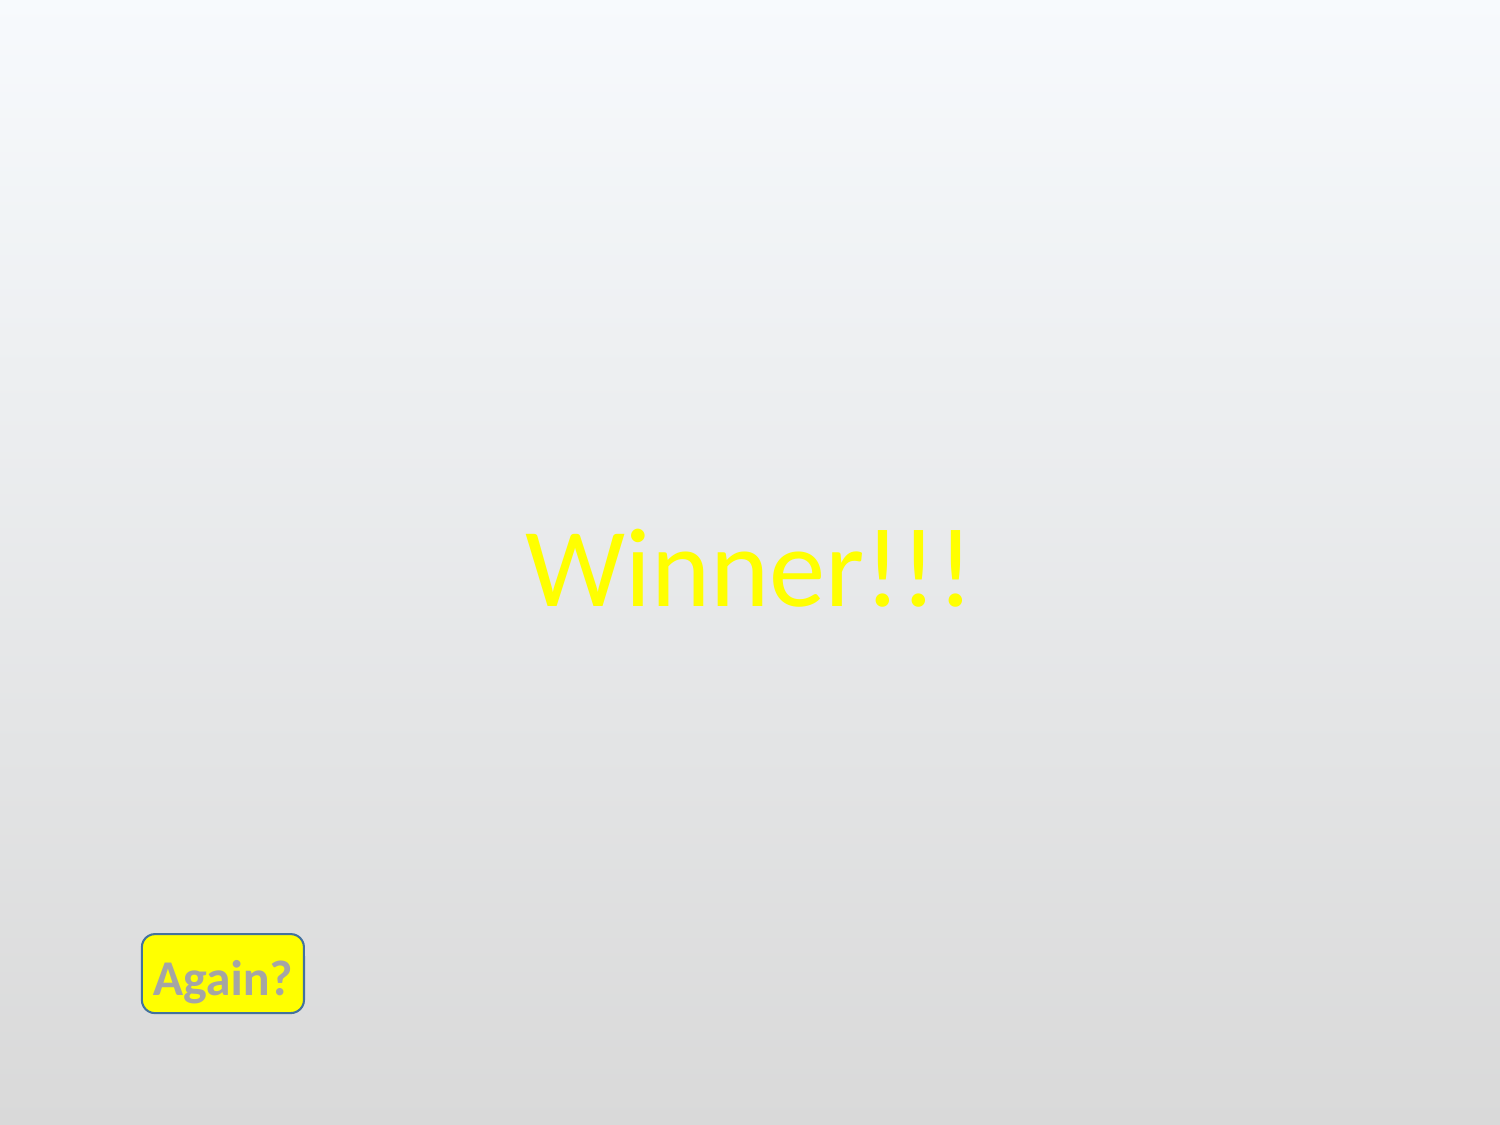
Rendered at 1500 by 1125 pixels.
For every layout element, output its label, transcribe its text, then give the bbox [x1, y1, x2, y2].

text_box Winner!!! [510, 486, 990, 637]
text_box Again? [137, 877, 309, 1013]
